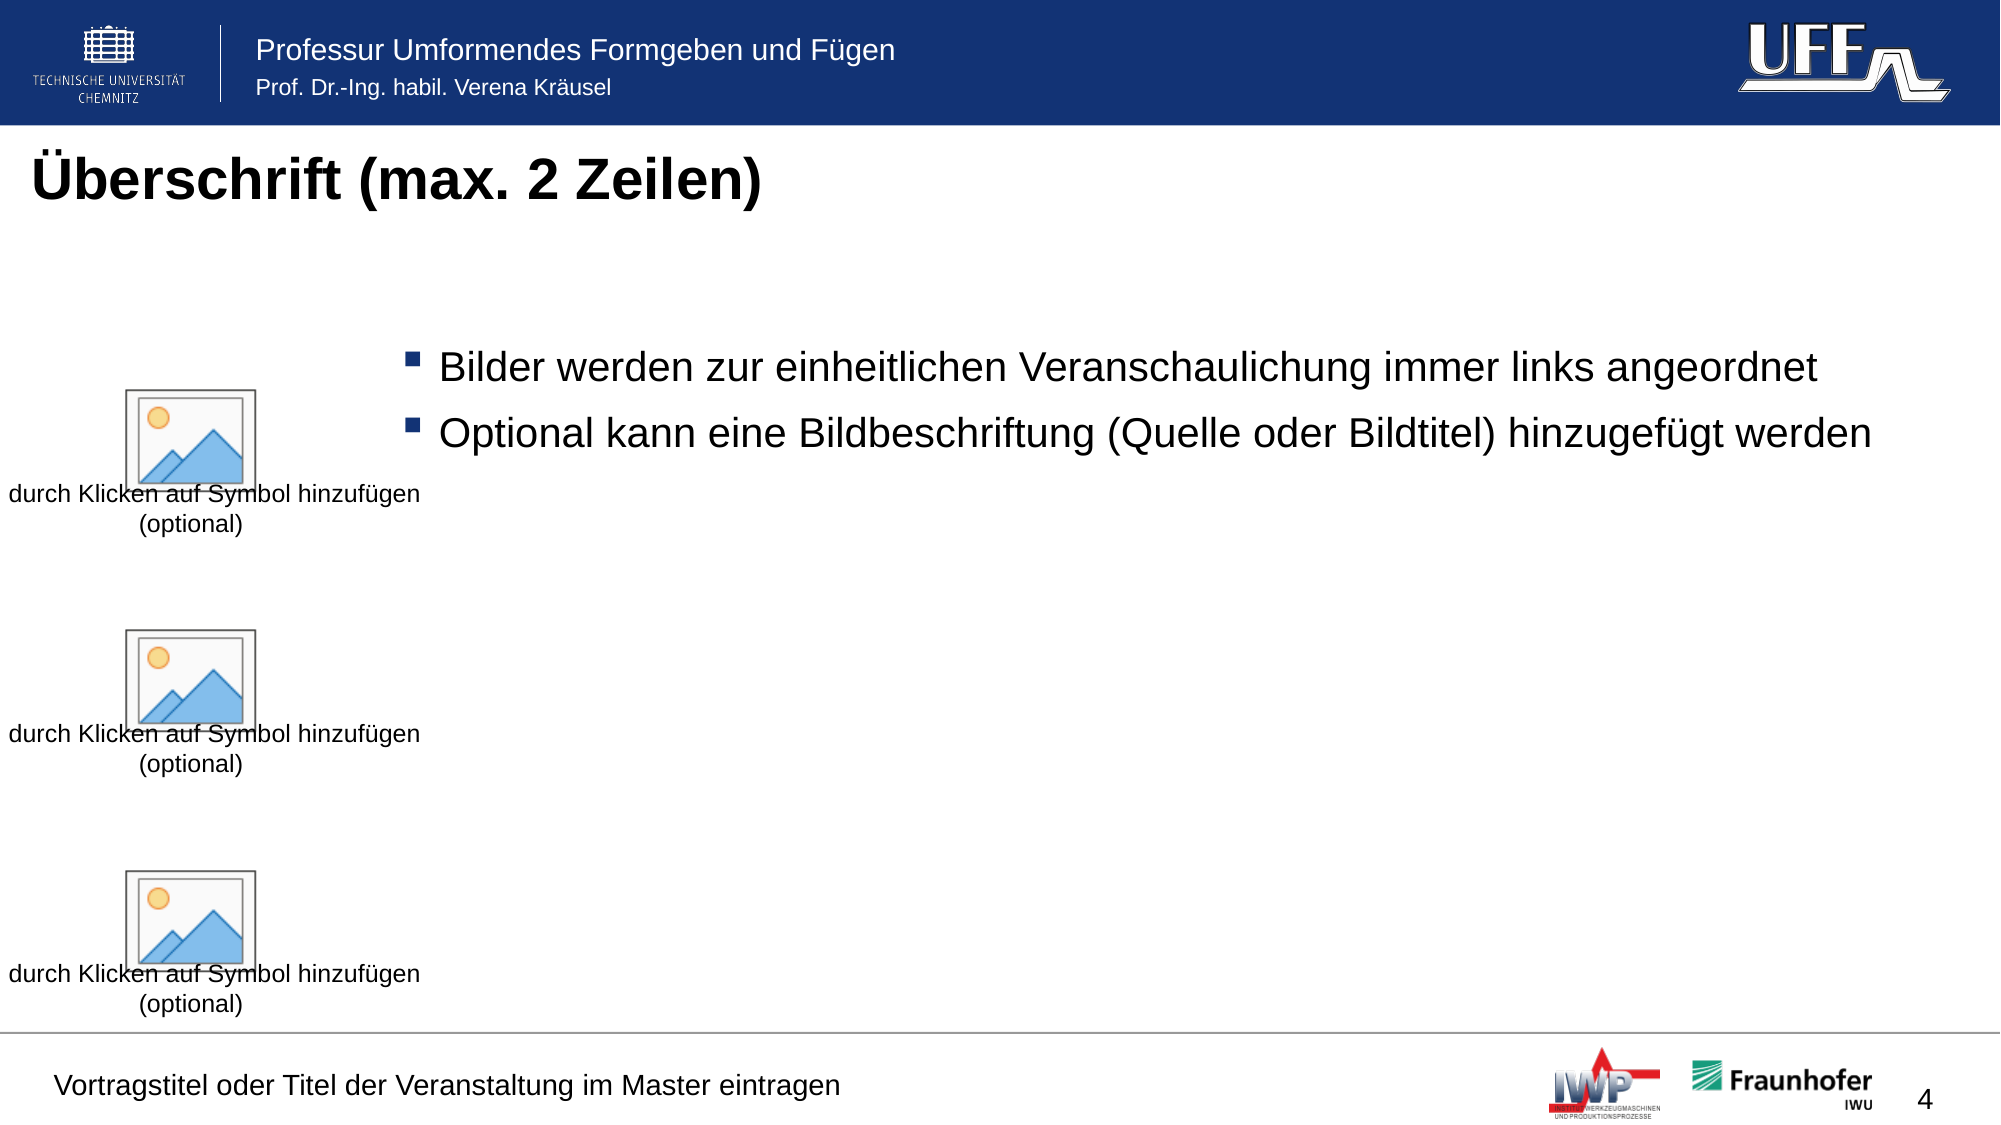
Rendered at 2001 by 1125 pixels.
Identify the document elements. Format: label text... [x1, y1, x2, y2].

picture [31, 818, 351, 1025]
picture [1720, 9, 1969, 116]
list Überschrift (max. 2 Zeilen) [31, 148, 1969, 302]
picture [1549, 1047, 1660, 1119]
picture [31, 337, 351, 545]
picture [0, 0, 218, 136]
list Bilder werden zur einheitlichen Veranschaulichung immer links angeordnet Optional kann eine Bildbeschriftung (Quelle oder Bildtitel) hinzugefügt werden [386, 338, 1969, 1025]
picture [31, 578, 351, 785]
picture [1691, 1059, 1873, 1111]
